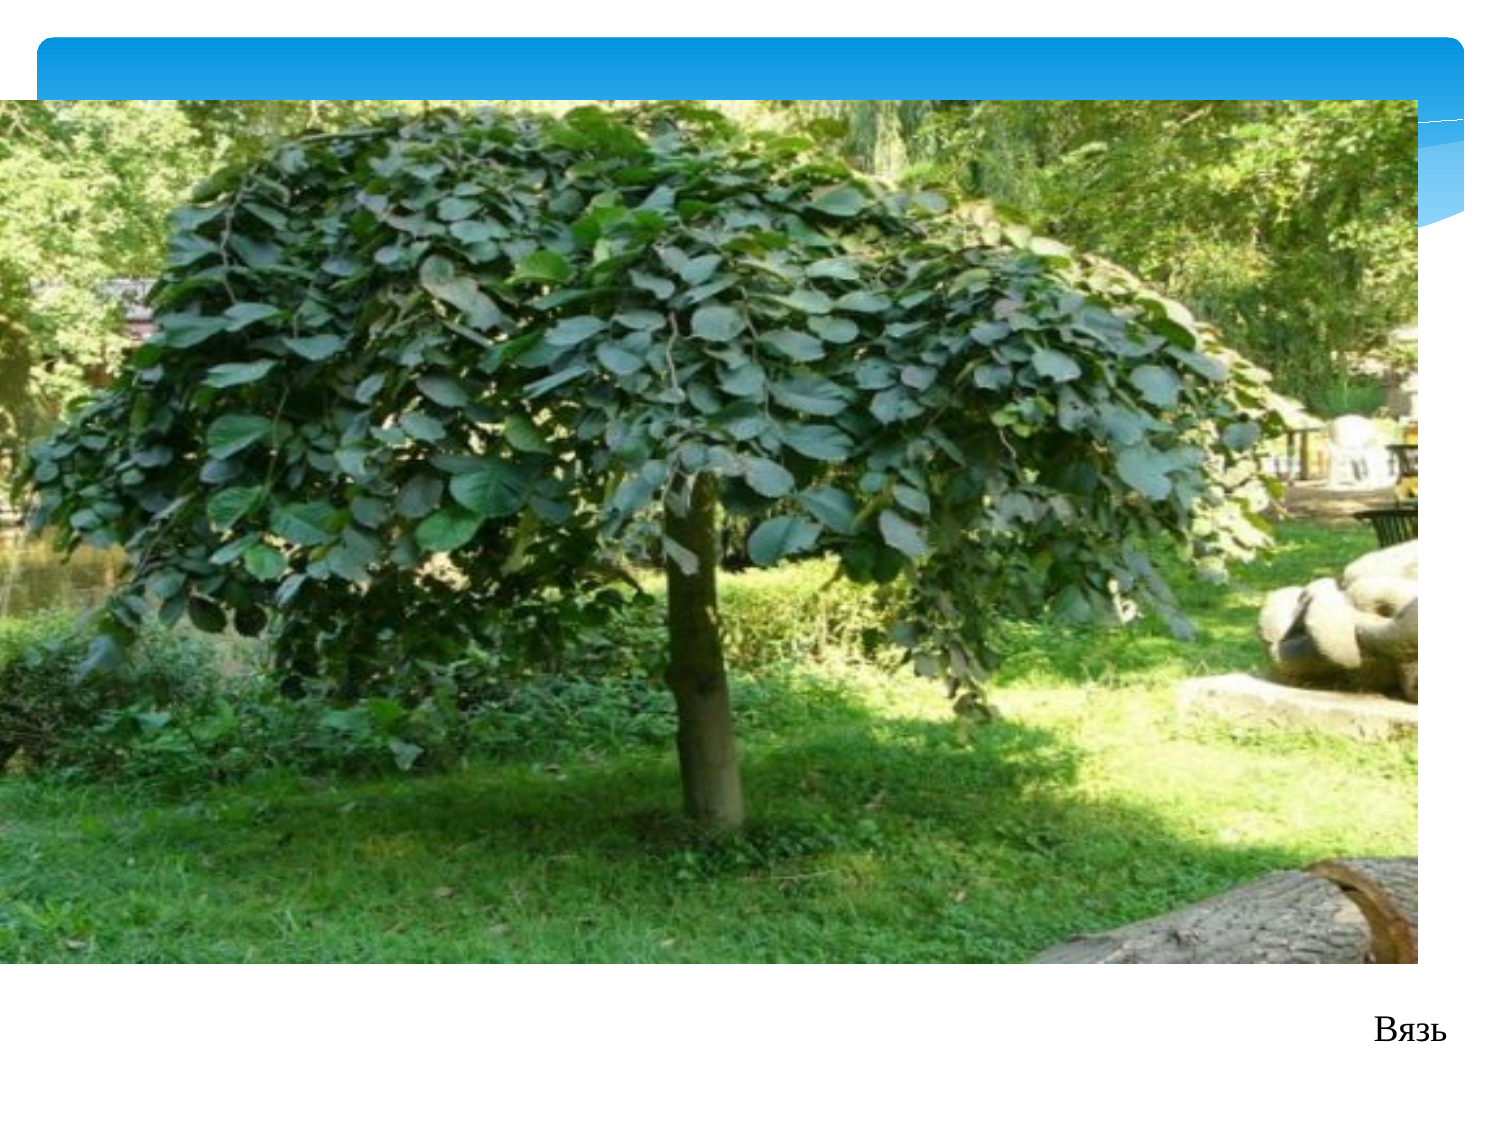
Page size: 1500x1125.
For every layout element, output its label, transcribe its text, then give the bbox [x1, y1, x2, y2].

text_box Вязь [1358, 996, 1463, 1057]
picture [0, 100, 1418, 964]
